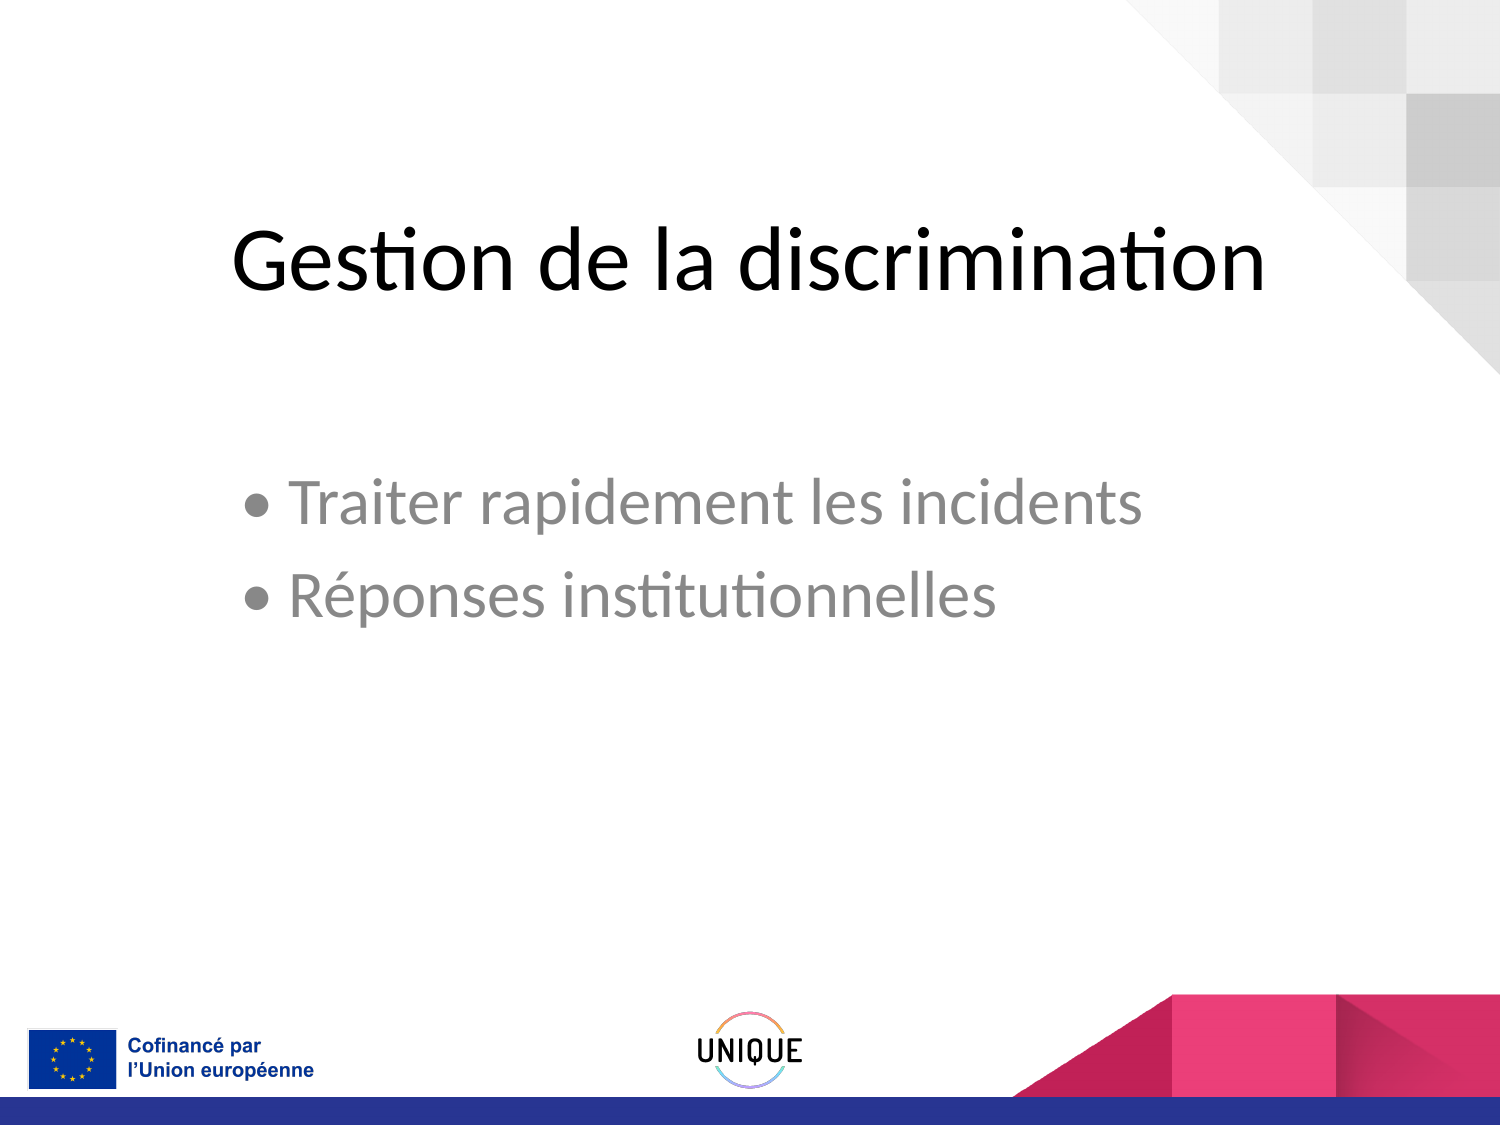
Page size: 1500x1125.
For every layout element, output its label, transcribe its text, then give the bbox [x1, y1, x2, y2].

subtitle • Traiter rapidement les incidents • Réponses institutionnelles [225, 450, 1275, 738]
picture [0, 993, 1500, 1125]
picture [1125, 0, 1500, 375]
title Gestion de la discrimination [112, 132, 1388, 375]
